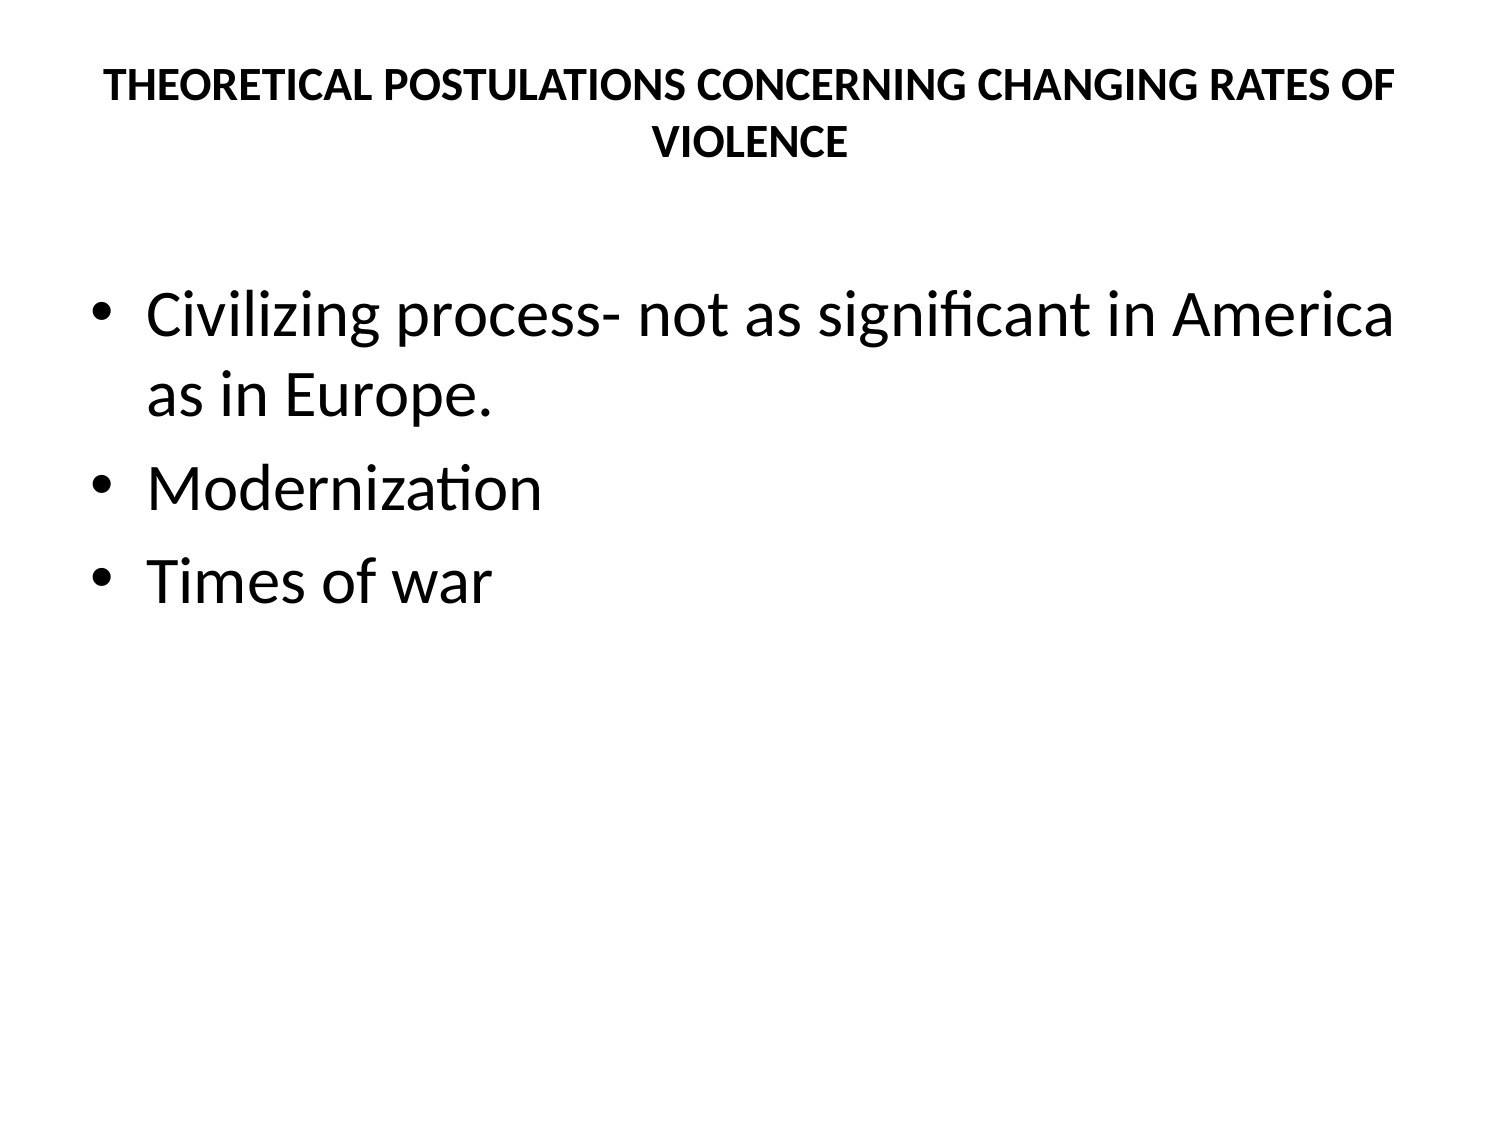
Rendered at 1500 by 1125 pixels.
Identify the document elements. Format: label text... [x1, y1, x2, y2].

title THEORETICAL POSTULATIONS CONCERNING CHANGING RATES OF VIOLENCE [75, 45, 1425, 233]
list Civilizing process- not as significant in America as in Europe. Modernization Times of war [75, 262, 1425, 1005]
